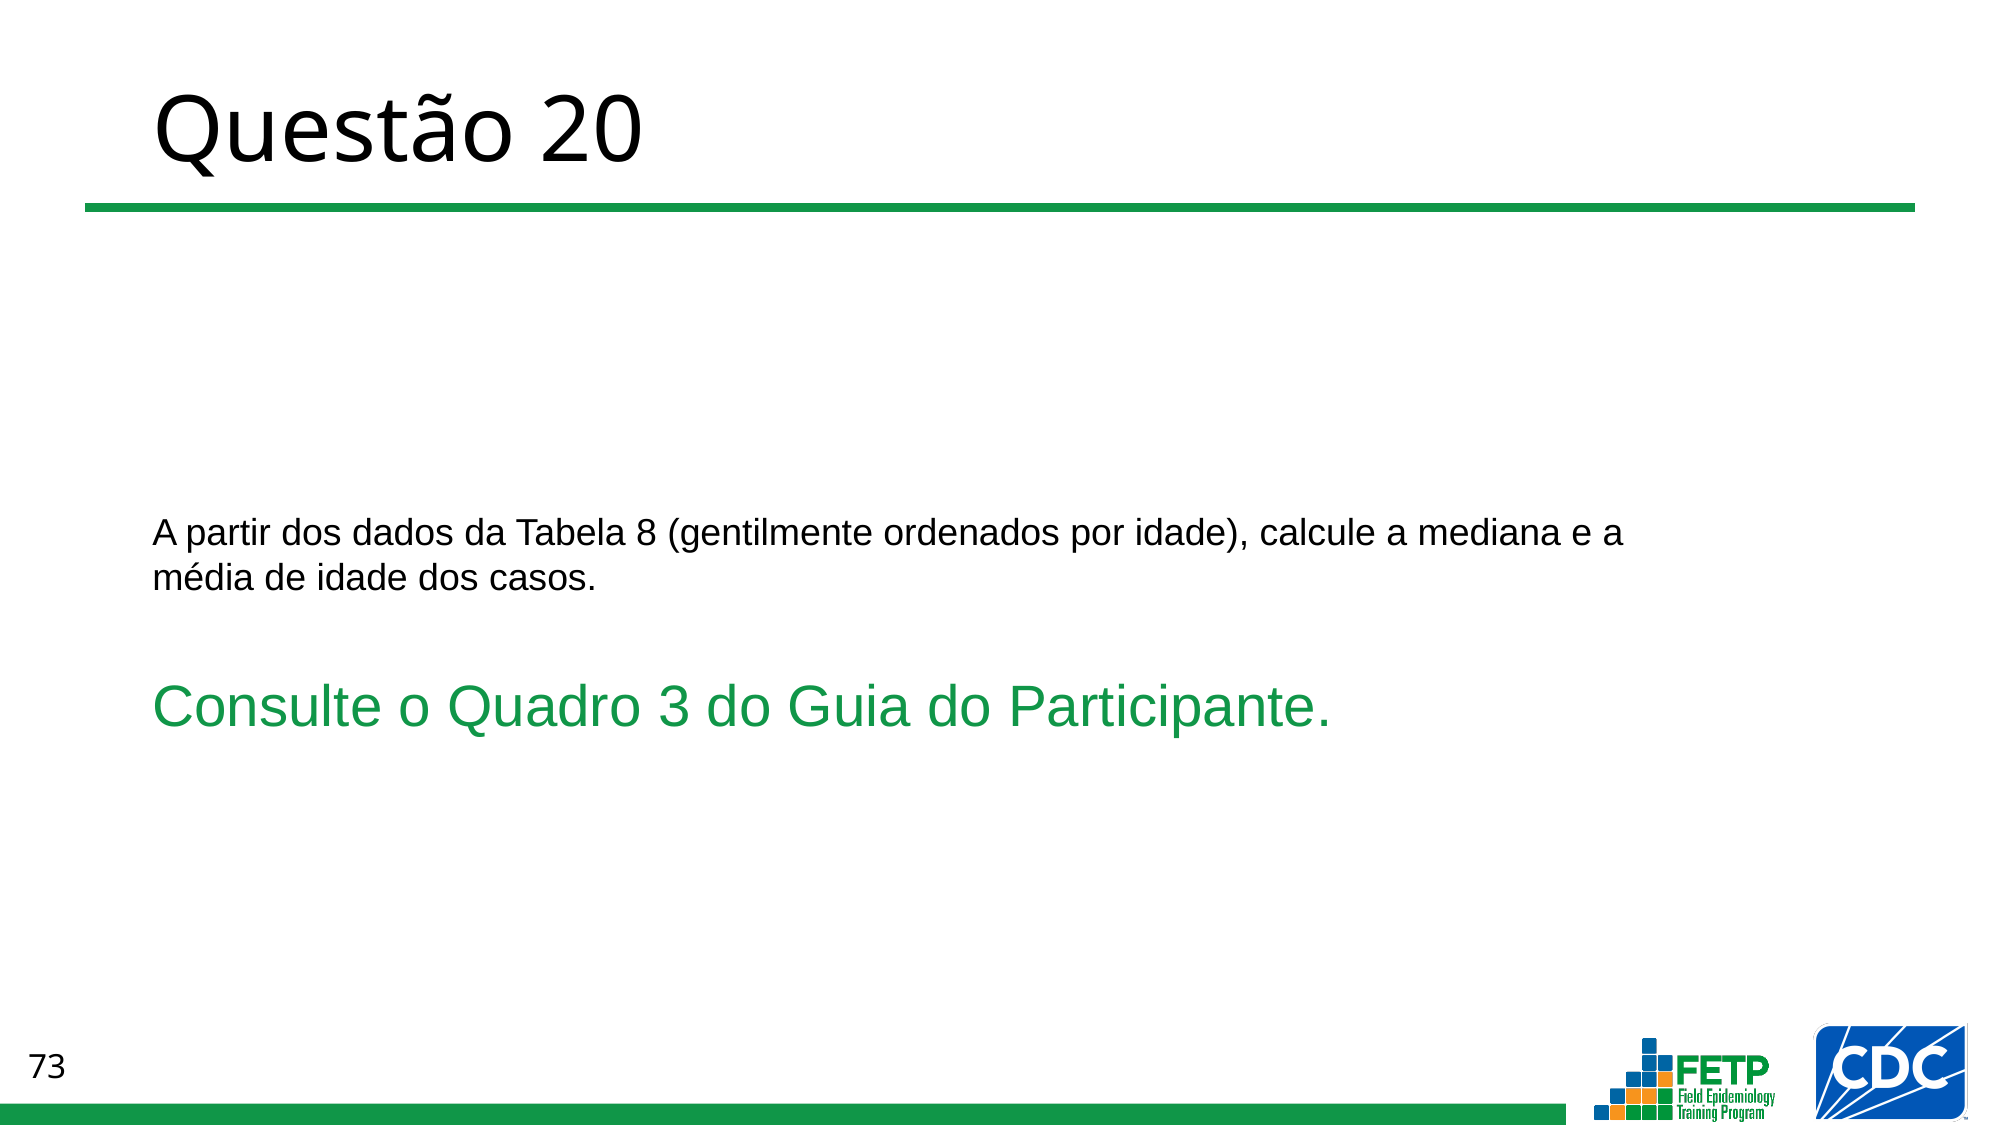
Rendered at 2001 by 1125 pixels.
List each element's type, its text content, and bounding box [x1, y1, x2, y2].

picture [1594, 1038, 1775, 1122]
list A partir dos dados da Tabela 8 (gentilmente ordenados por idade), calcule a mediana e a média de idade dos casos. Consulte o Quadro 3 do Guia do Participante. [137, 242, 1725, 1004]
title Questão 20 [137, 75, 1863, 207]
picture [1813, 1023, 1968, 1122]
